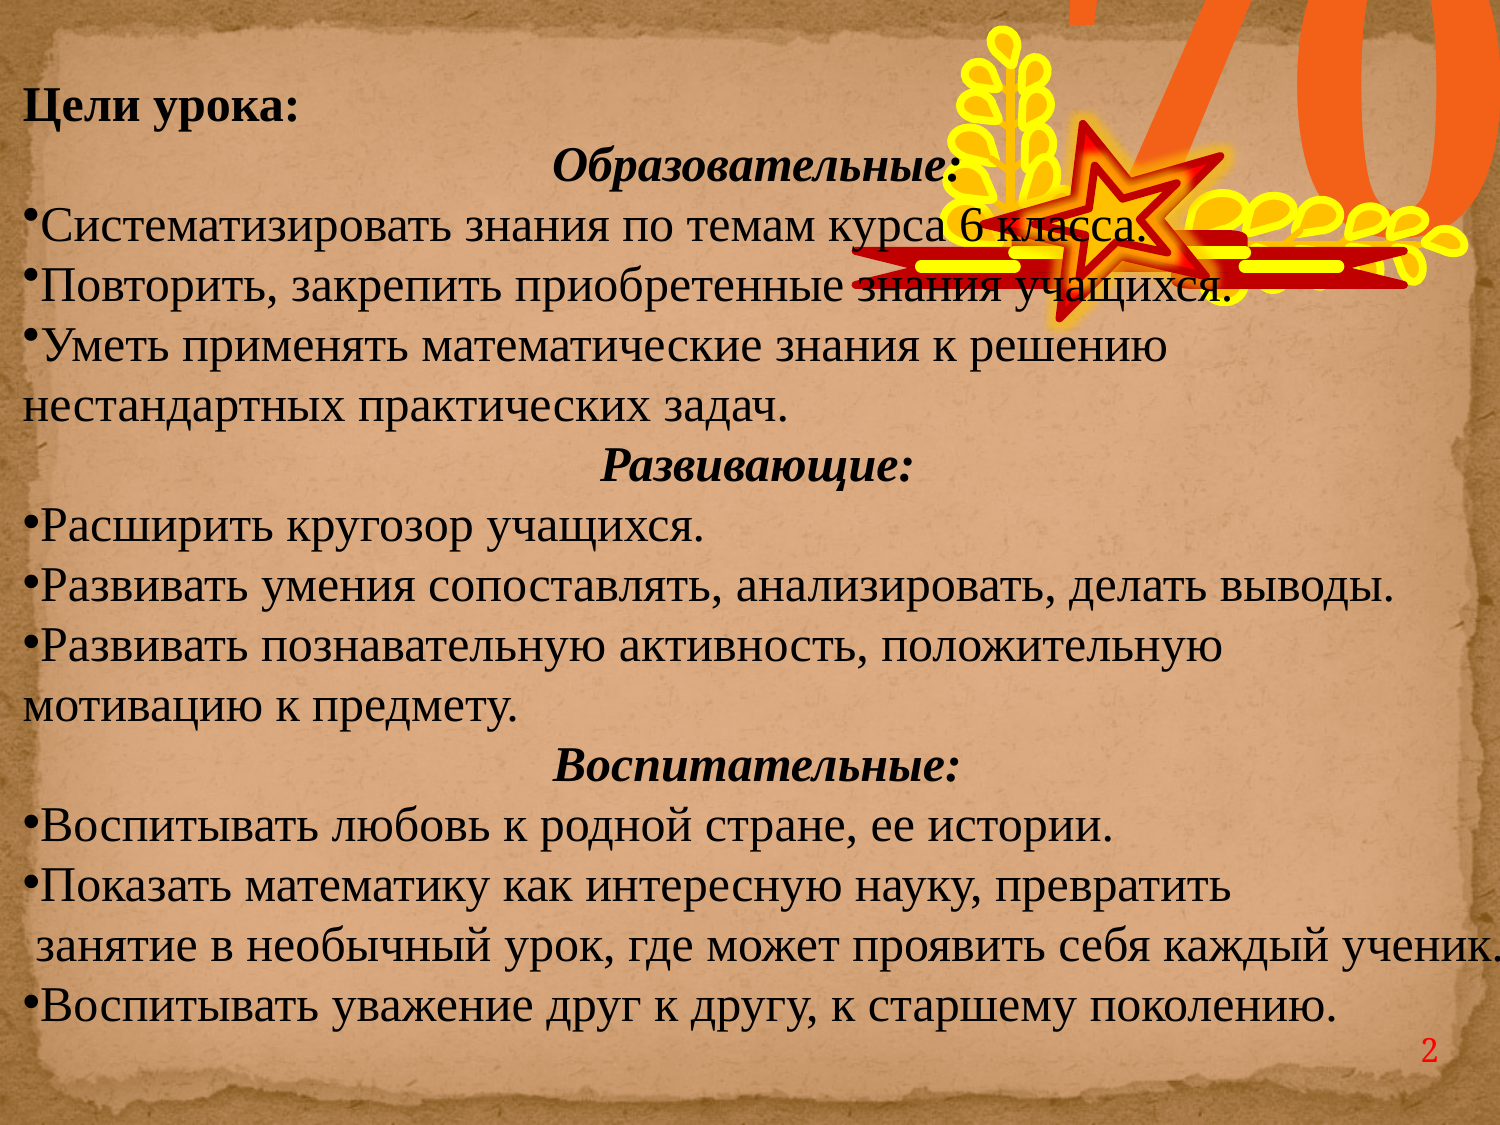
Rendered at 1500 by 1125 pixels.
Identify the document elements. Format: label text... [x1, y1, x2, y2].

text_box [855, 0, 1500, 304]
text_box Цели урока: Образовательные: Систематизировать знания по темам курса 6 класса. Повторить, закрепить приобретенные знания учащихся. Уметь применять математические знания к решению нестандартных практических задач. Развивающие: Расширить кругозор учащихся. Развивать умения сопоставлять, анализировать, делать выводы. Развивать познавательную активность, положительную мотивацию к предмету. Воспитательные: Воспитывать любовь к родной стране, ее истории. Показать математику как интересную науку, превратить занятие в необычный урок, где может проявить себя каждый ученик. Воспитывать уважение друг к другу, к старшему поколению. [7, 63, 1500, 1084]
slide_number 2 [1379, 1014, 1480, 1089]
